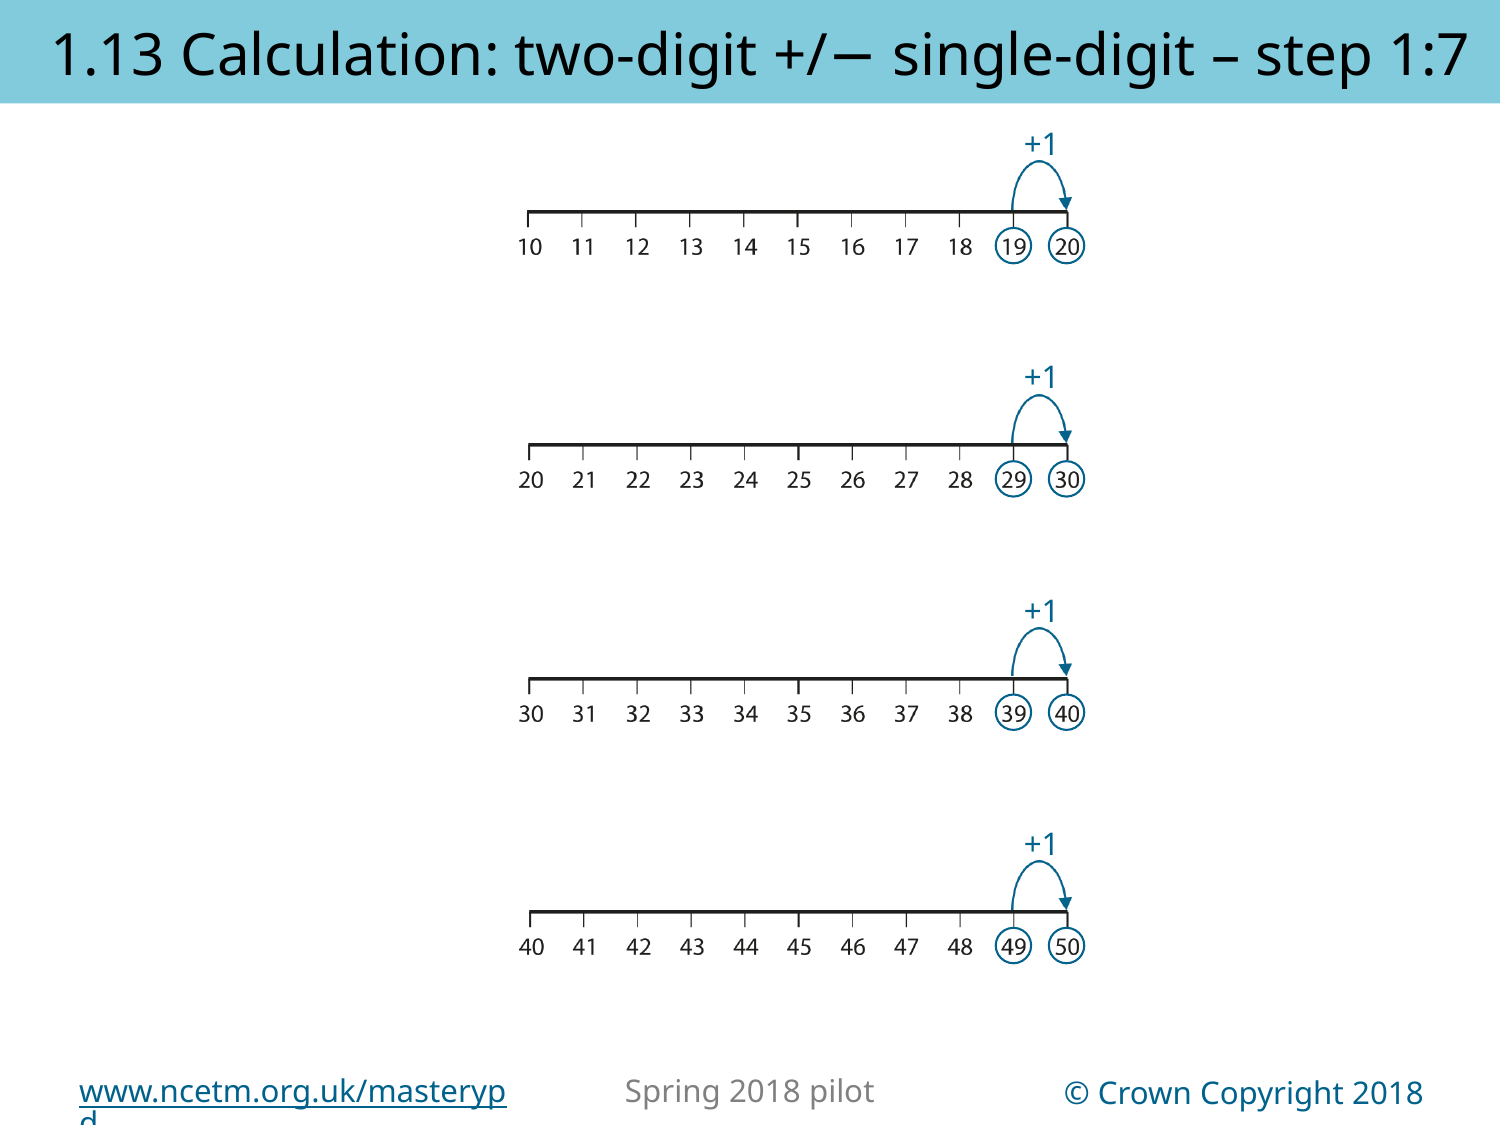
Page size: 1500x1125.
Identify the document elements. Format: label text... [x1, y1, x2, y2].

picture [998, 696, 1029, 722]
picture [518, 630, 1080, 722]
picture [998, 230, 1029, 255]
picture [518, 397, 1080, 489]
text_box +1 [1008, 816, 1075, 862]
text_box +1 [1008, 583, 1075, 628]
text_box +1 [1008, 350, 1075, 395]
picture [1011, 393, 1038, 432]
picture [1051, 230, 1080, 255]
picture [1051, 696, 1080, 722]
picture [998, 463, 1029, 489]
picture [1011, 160, 1034, 198]
picture [1051, 930, 1080, 955]
picture [1041, 393, 1072, 430]
picture [518, 163, 1080, 255]
list 1.13 Calculation: two-digit +/− single-digit – step 1:7 [0, 0, 1500, 104]
picture [1011, 860, 1034, 898]
picture [1045, 860, 1072, 897]
picture [1045, 160, 1072, 197]
picture [1011, 627, 1034, 665]
picture [518, 863, 1080, 955]
picture [1051, 463, 1080, 489]
text_box +1 [1008, 116, 1075, 162]
picture [998, 930, 1029, 955]
picture [1045, 627, 1072, 663]
